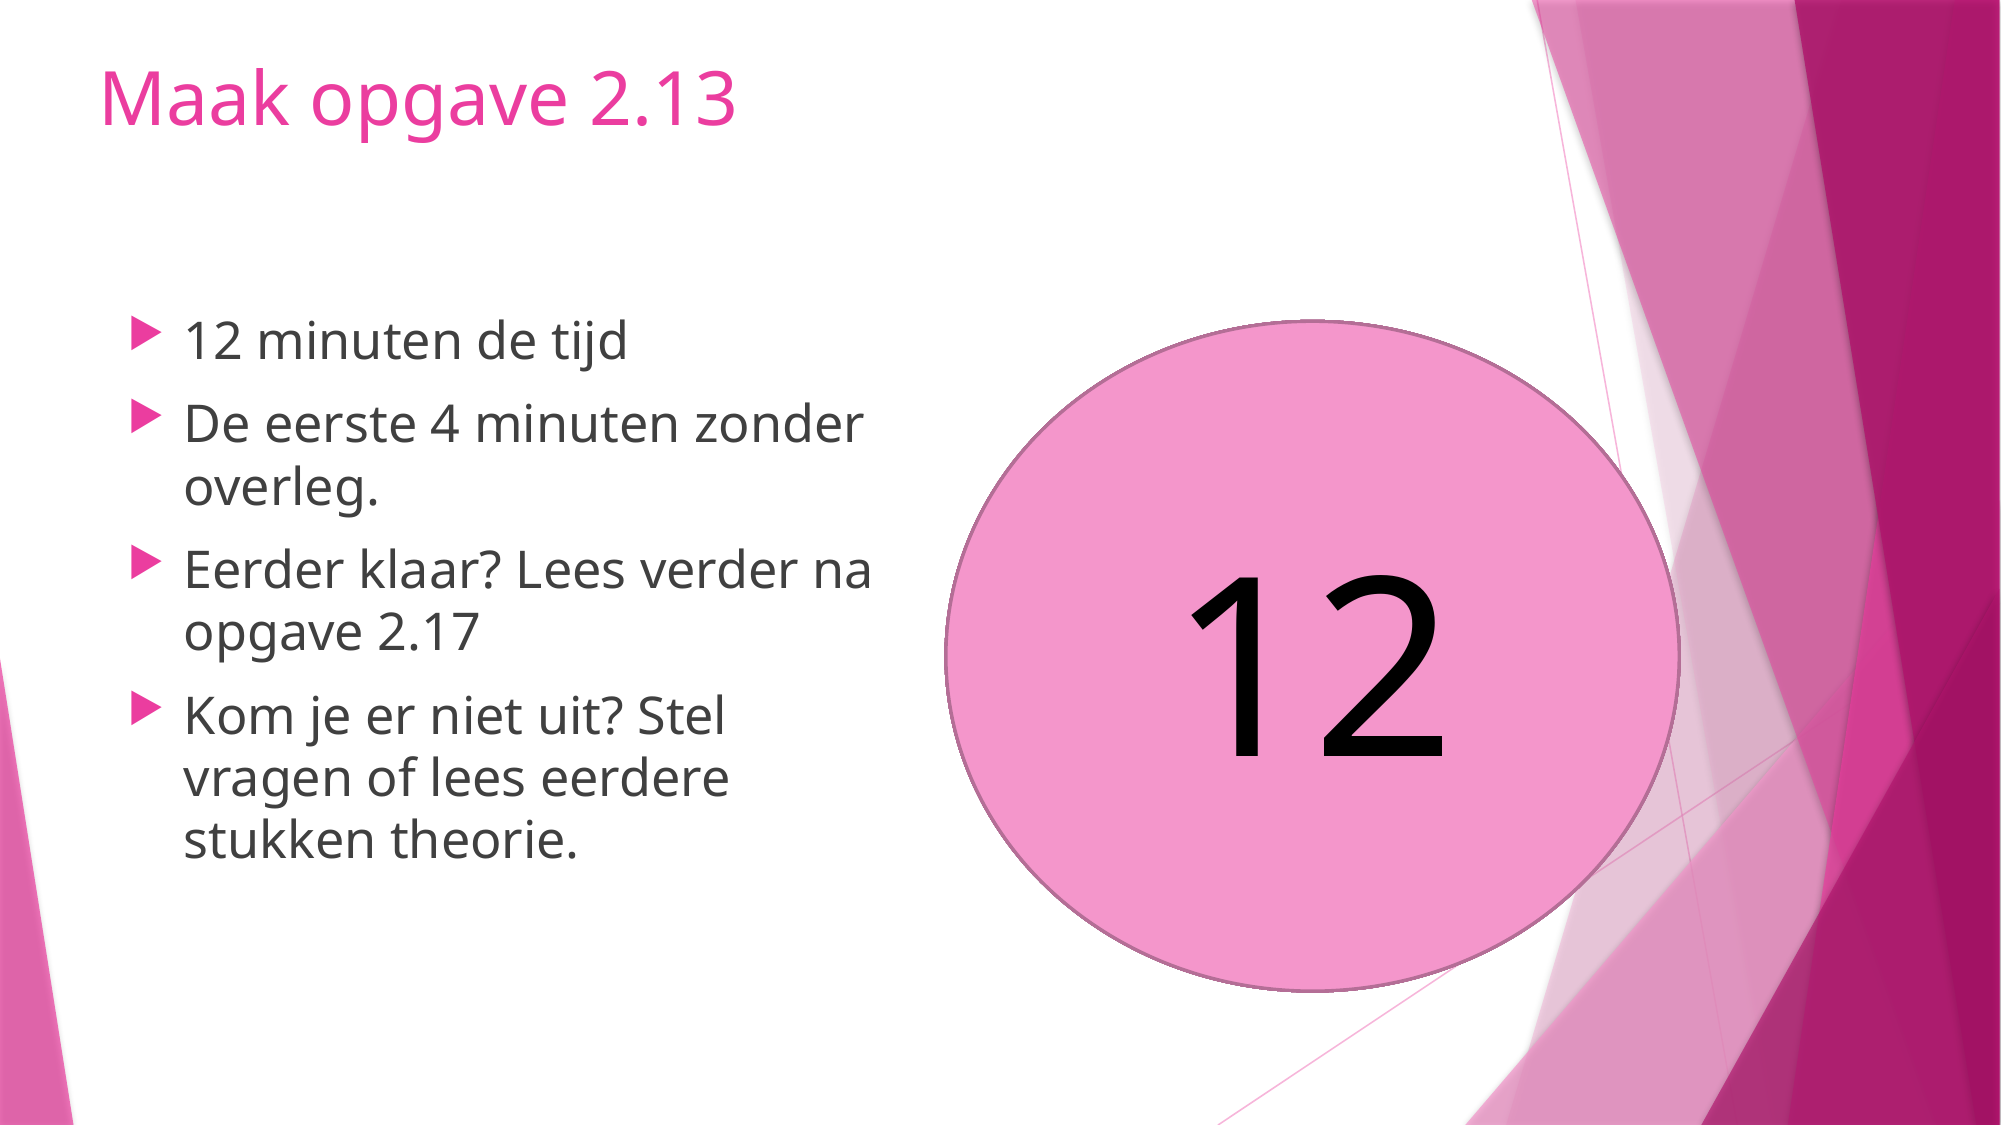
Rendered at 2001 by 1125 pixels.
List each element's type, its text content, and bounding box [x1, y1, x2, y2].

list 12 minuten de tijd De eerste 4 minuten zonder overleg. Eerder klaar? Lees verder na opgave 2.17 Kom je er niet uit? Stel vragen of lees eerdere stukken theorie. [112, 299, 896, 992]
title Maak opgave 2.13 [83, 42, 1494, 260]
text_box 12 [944, 319, 1681, 993]
